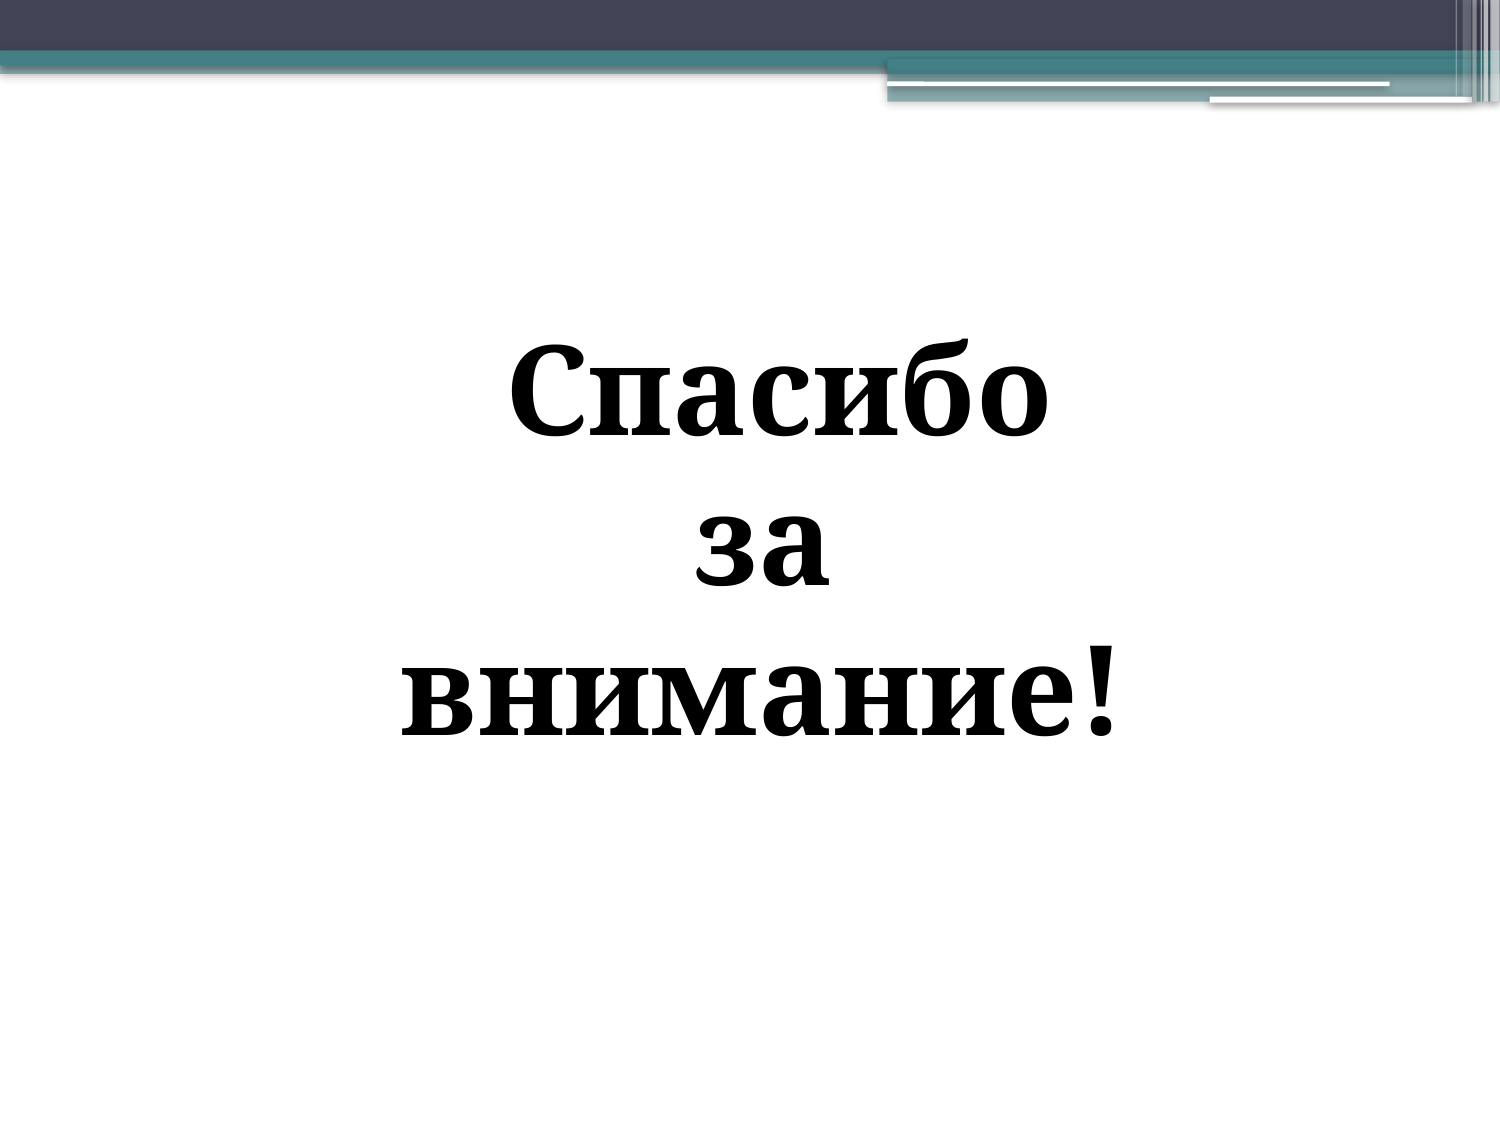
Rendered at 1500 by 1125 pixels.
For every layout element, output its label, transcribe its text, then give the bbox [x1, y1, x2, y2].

text_box Спасибо за внимание! [375, 257, 1152, 768]
